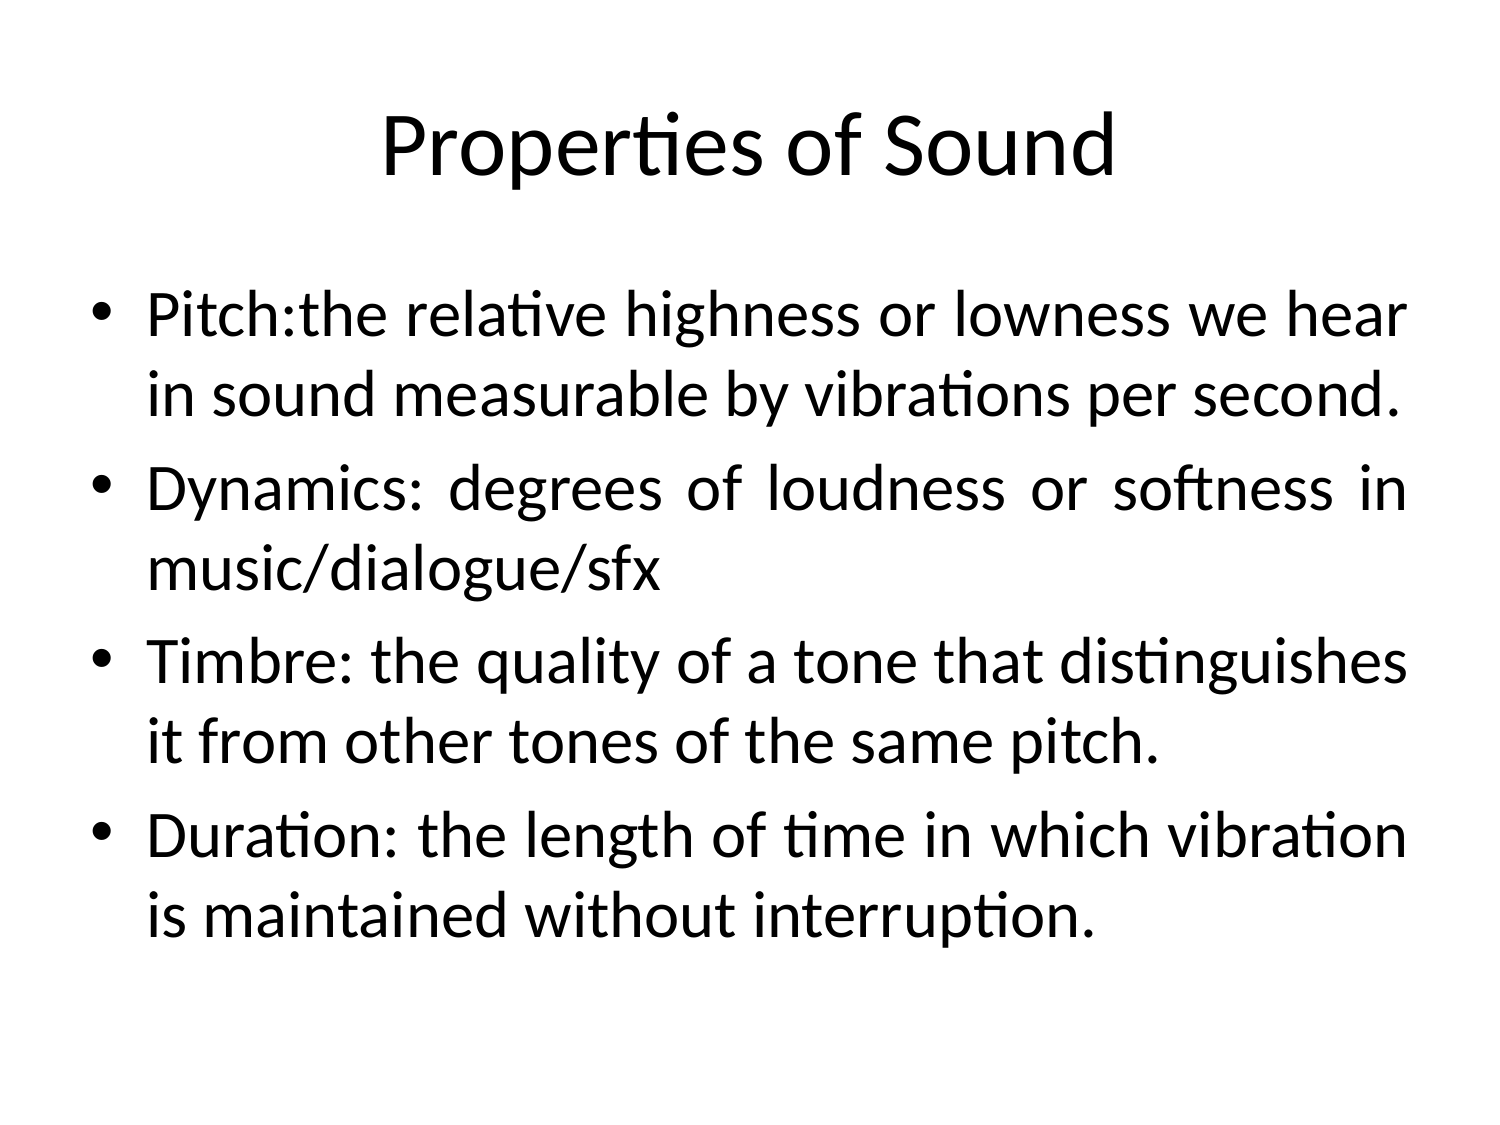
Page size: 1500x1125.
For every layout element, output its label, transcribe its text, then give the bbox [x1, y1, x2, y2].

title Properties of Sound [75, 45, 1425, 233]
list Pitch:the relative highness or lowness we hear in sound measurable by vibrations per second. Dynamics: degrees of loudness or softness in music/dialogue/sfx Timbre: the quality of a tone that distinguishes it from other tones of the same pitch. Duration: the length of time in which vibration is maintained without interruption. [75, 262, 1425, 1005]
